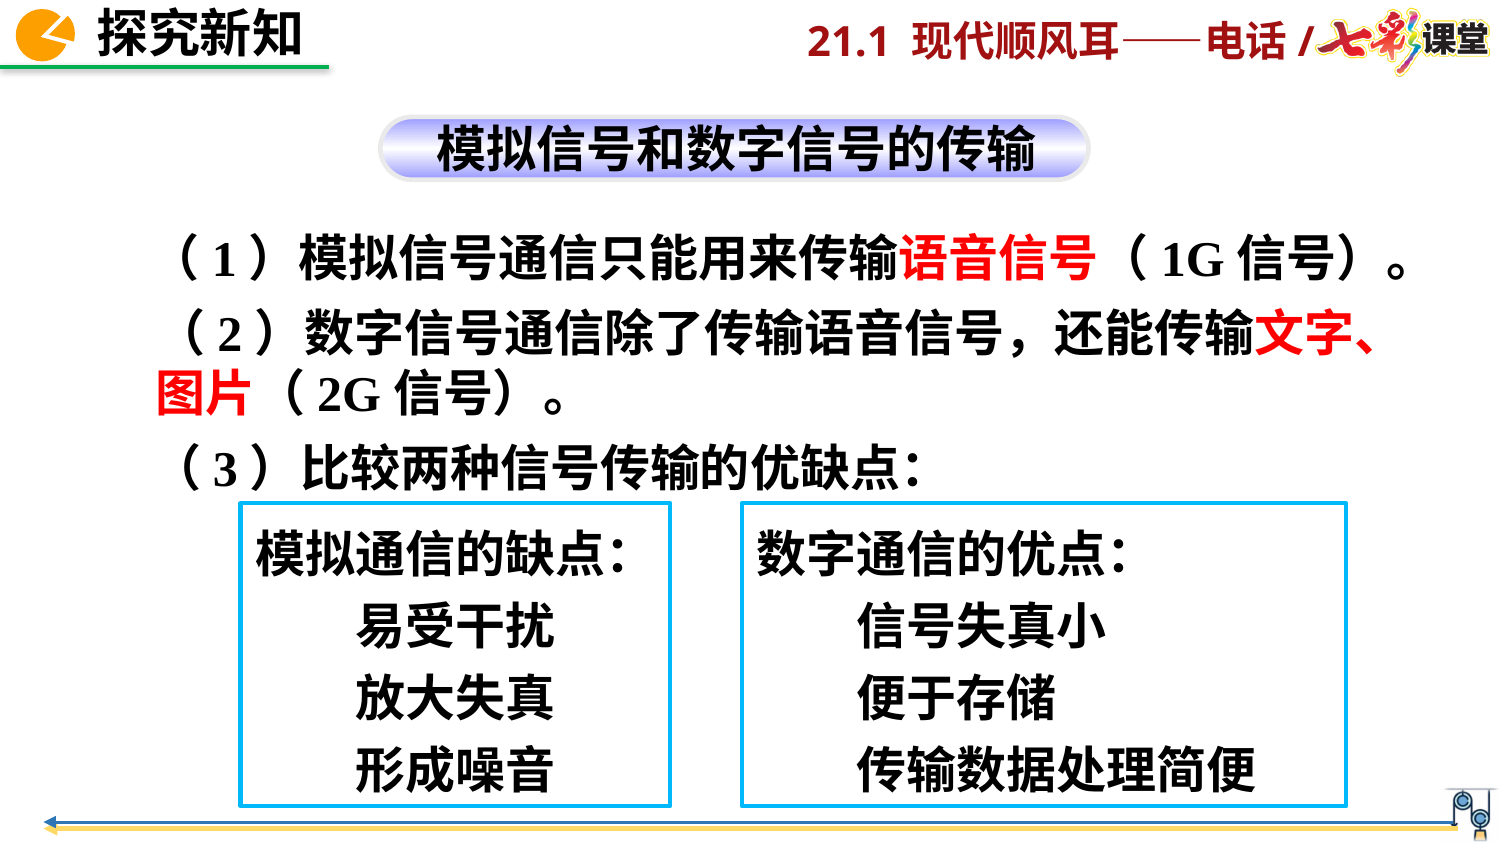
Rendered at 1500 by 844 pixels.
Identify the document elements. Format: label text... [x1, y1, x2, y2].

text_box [380, 110, 1104, 187]
text_box （1）模拟信号通信只能用来传输语音信号（1G信号）。 [35, 206, 1411, 294]
text_box （2）数字信号通信除了传输语音信号，还能传输文字、图片（2G信号）。 [140, 294, 1386, 430]
picture [1449, 793, 1493, 836]
text_box 数字通信的优点： 信号失真小 便于存储 传输数据处理简便 [740, 504, 1348, 808]
picture [1313, 7, 1492, 77]
text_box （3）比较两种信号传输的优缺点： [36, 429, 1373, 504]
text_box 模拟通信的缺点： 易受干扰 放大失真 形成噪音 [238, 504, 672, 808]
